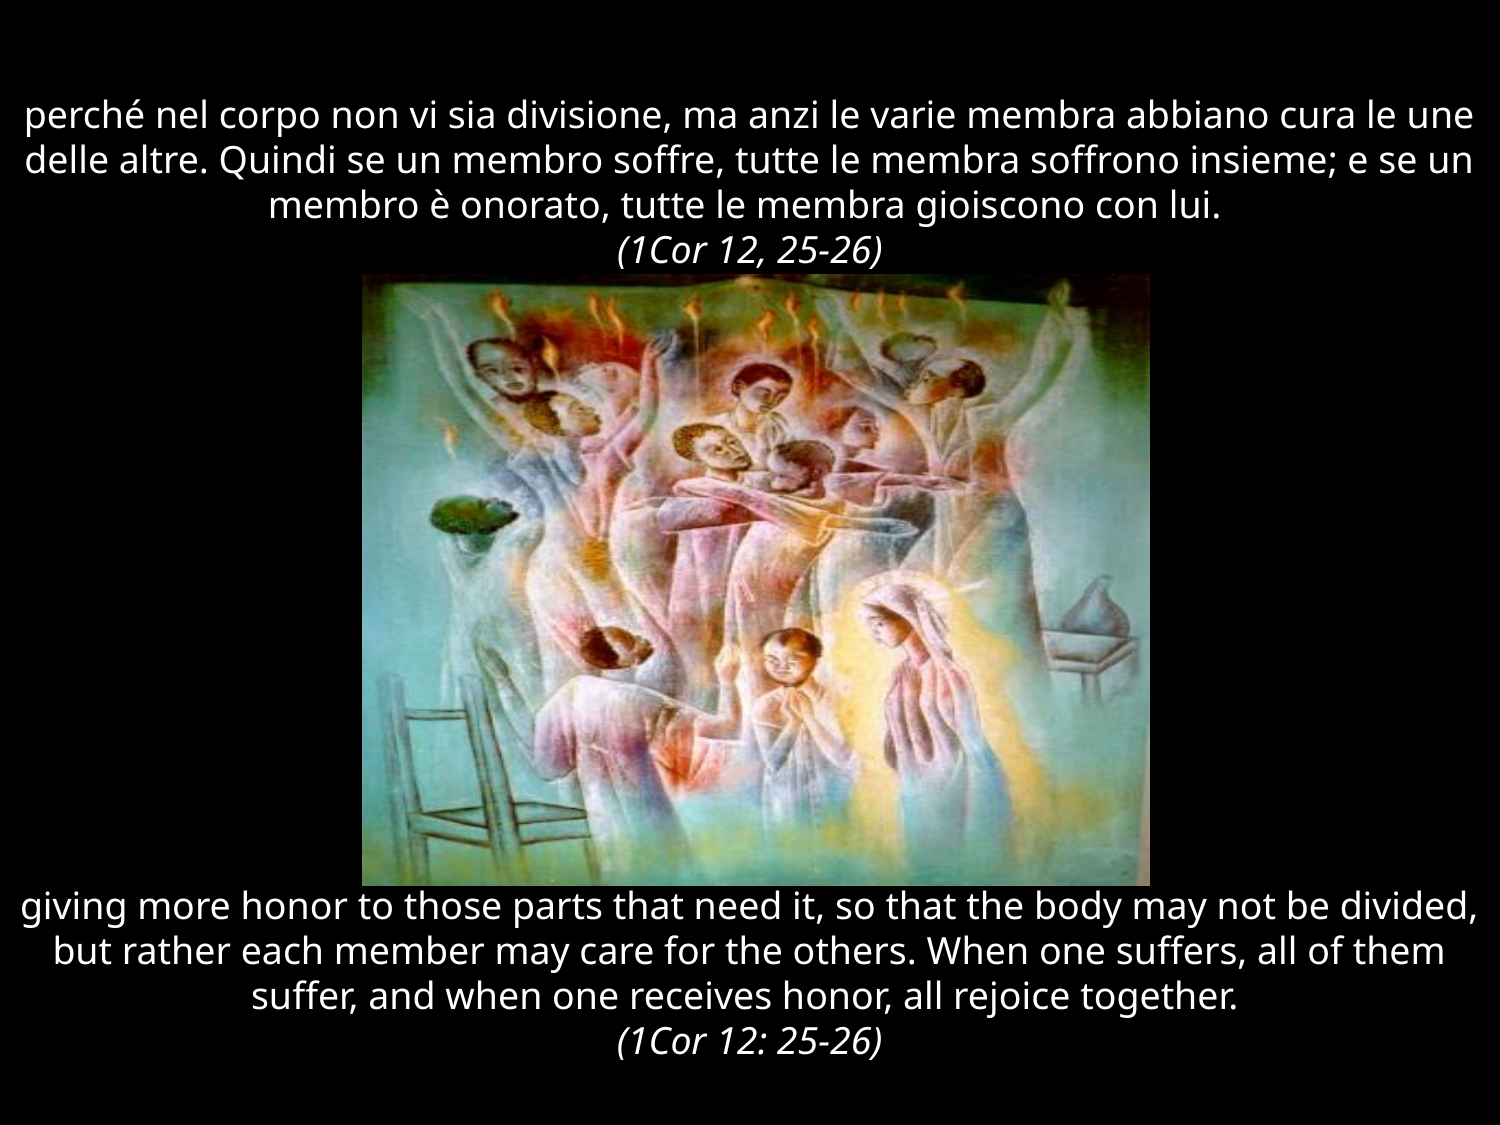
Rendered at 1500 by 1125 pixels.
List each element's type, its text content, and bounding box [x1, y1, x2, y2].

picture [362, 274, 1150, 886]
title perché nel corpo non vi sia divisione, ma anzi le varie membra abbiano cura le une delle altre. Quindi se un membro soffre, tutte le membra soffrono insieme; e se un membro è onorato, tutte le membra gioiscono con lui. (1Cor 12, 25-26) [0, 87, 1500, 275]
text_box giving more honor to those parts that need it, so that the body may not be divided, but rather each member may care for the others. When one suffers, all of them suffer, and when one receives honor, all rejoice together. (1Cor 12: 25-26) [0, 874, 1500, 1070]
